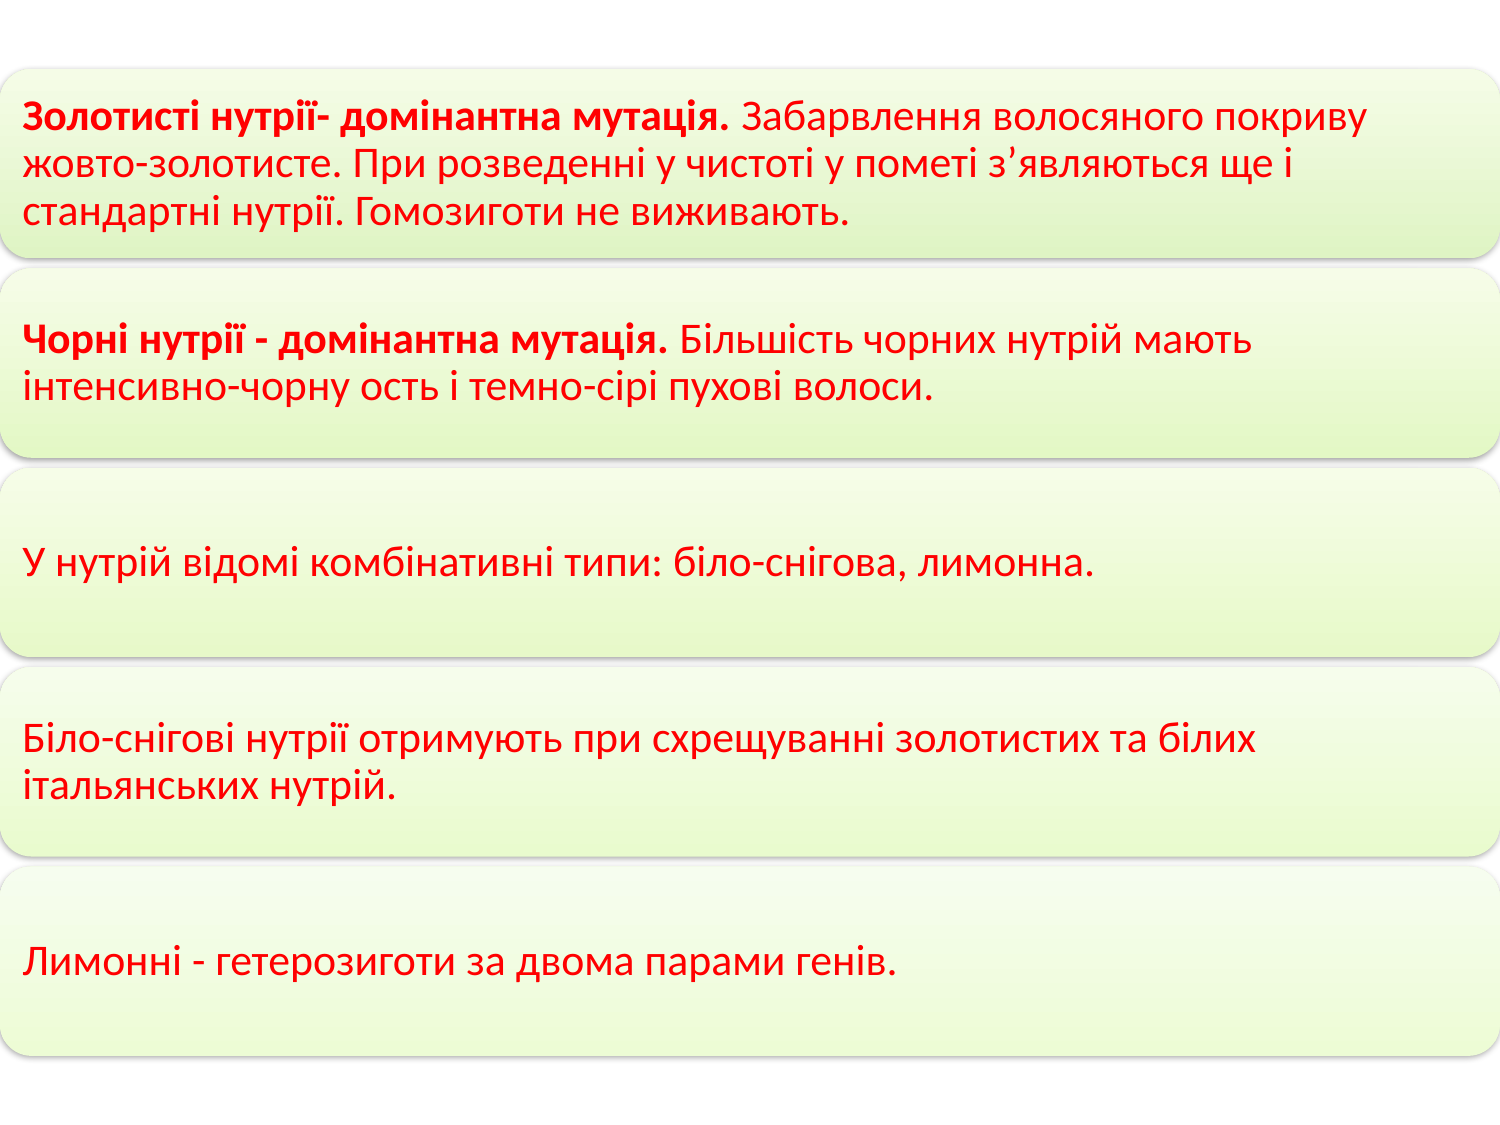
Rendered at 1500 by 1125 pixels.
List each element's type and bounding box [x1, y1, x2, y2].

text_box [0, 54, 1500, 1071]
